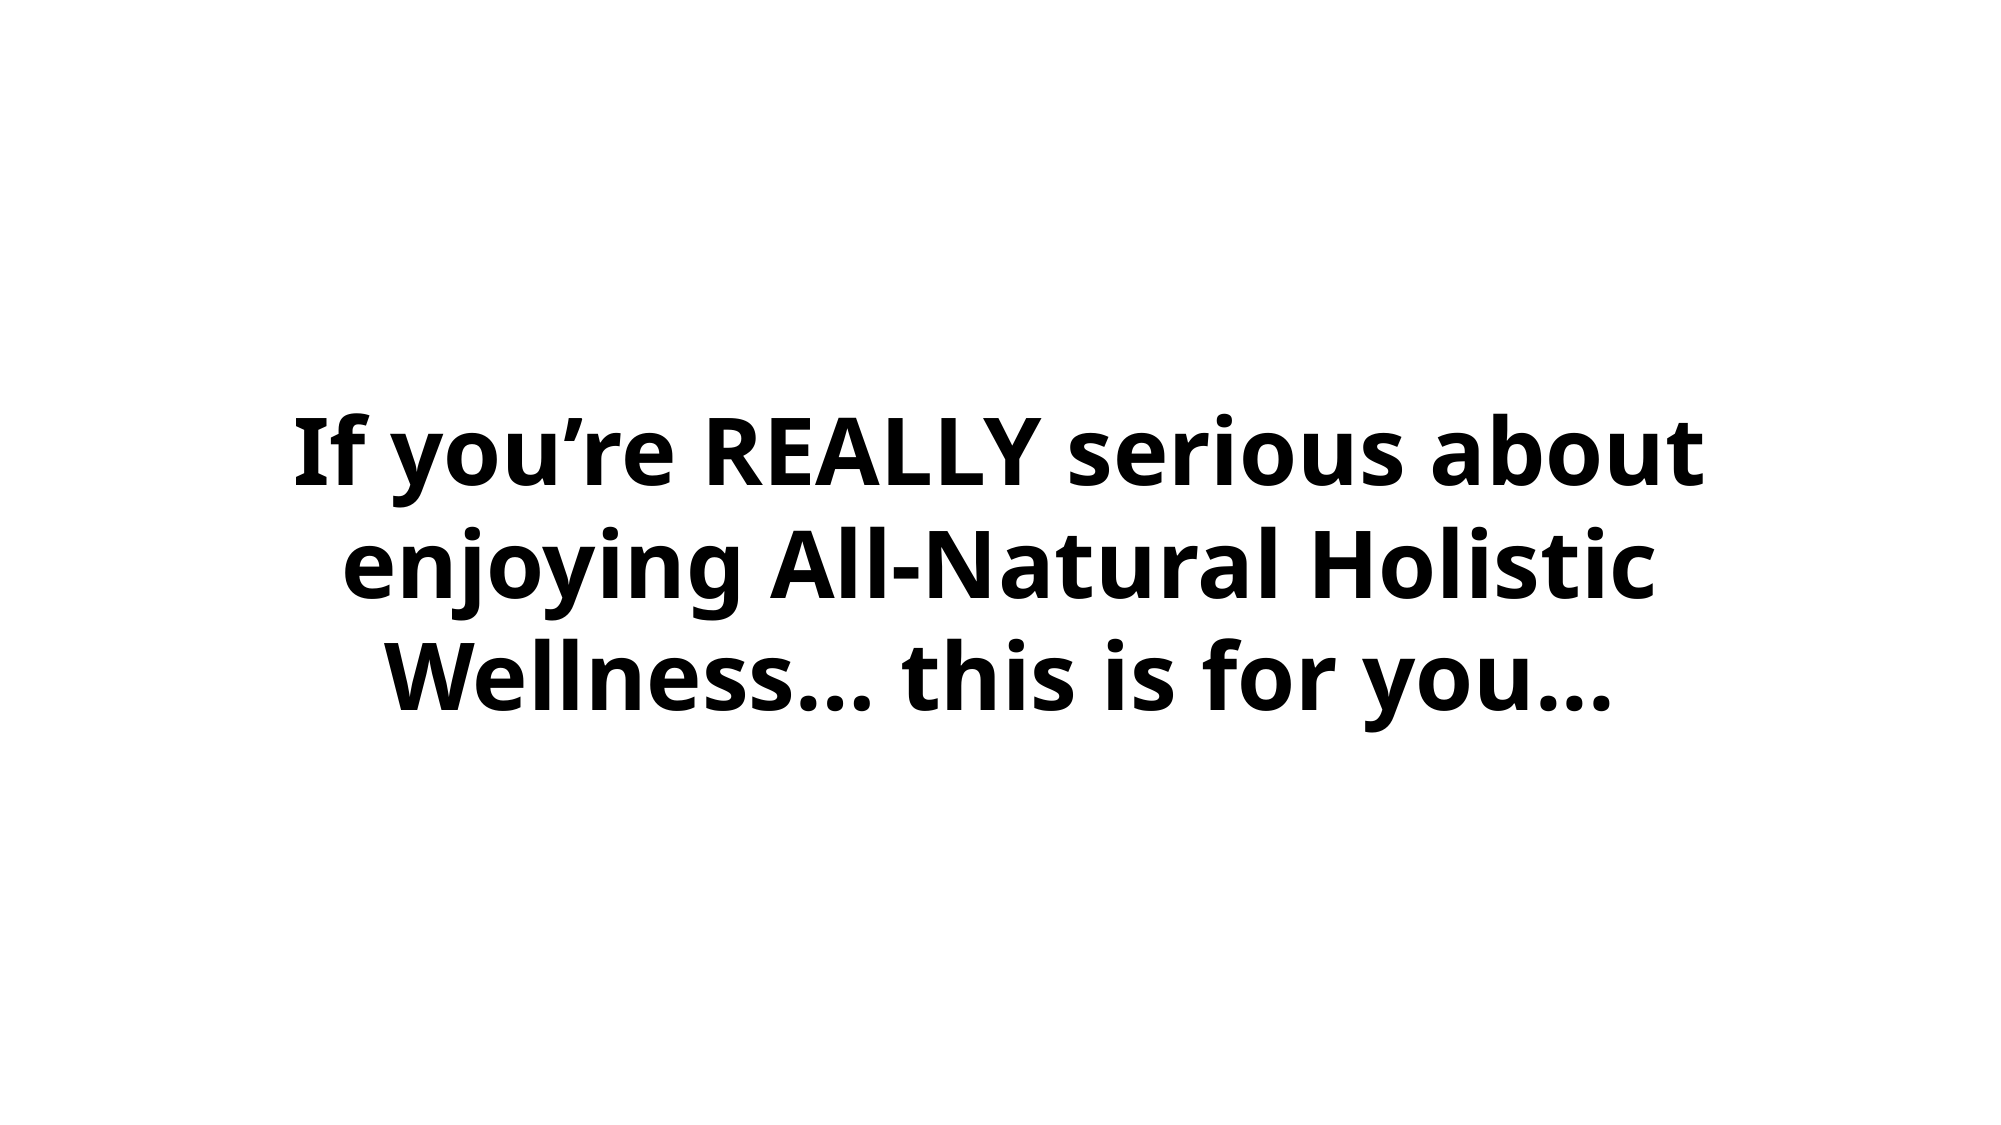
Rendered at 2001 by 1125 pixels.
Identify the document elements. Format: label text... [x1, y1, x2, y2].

text_box If you’re REALLY serious about enjoying All-Natural Holistic Wellness… this is for you... [249, 384, 1750, 737]
